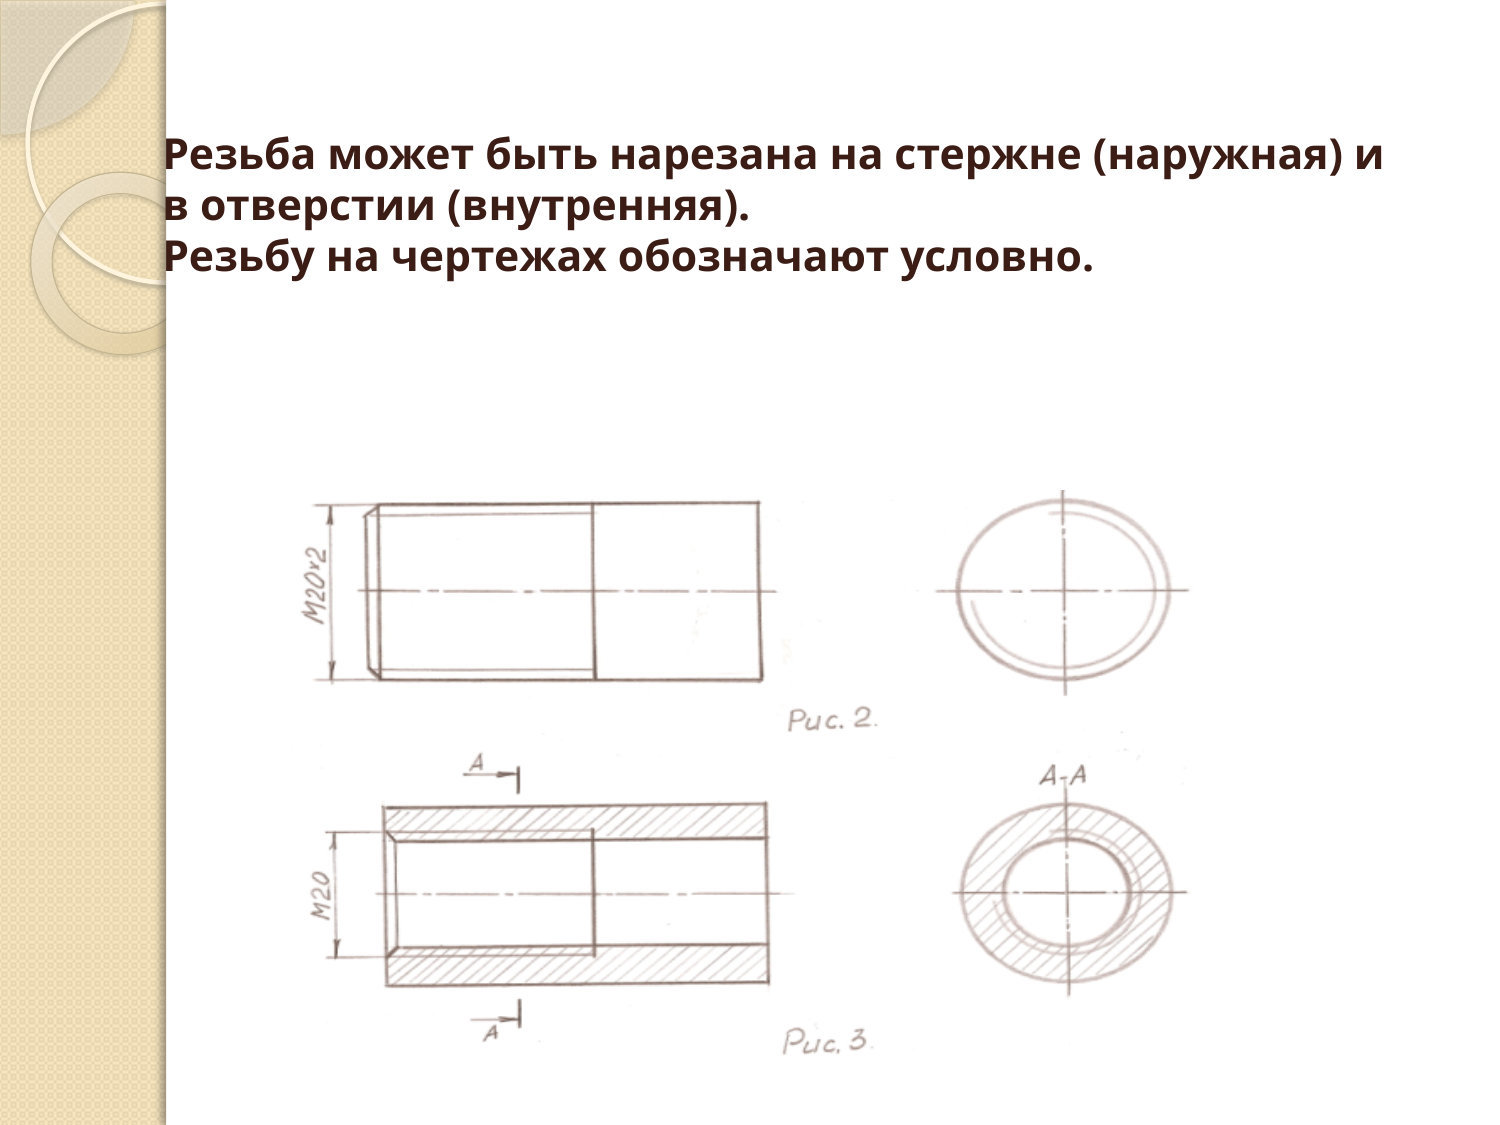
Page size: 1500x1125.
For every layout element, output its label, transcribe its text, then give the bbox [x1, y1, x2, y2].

picture [288, 490, 1200, 1059]
title Резьба может быть нарезана на стержне (наружная) и в отверстии (внутренняя). Резьбу на чертежах обозначают условно. [147, 54, 1471, 291]
